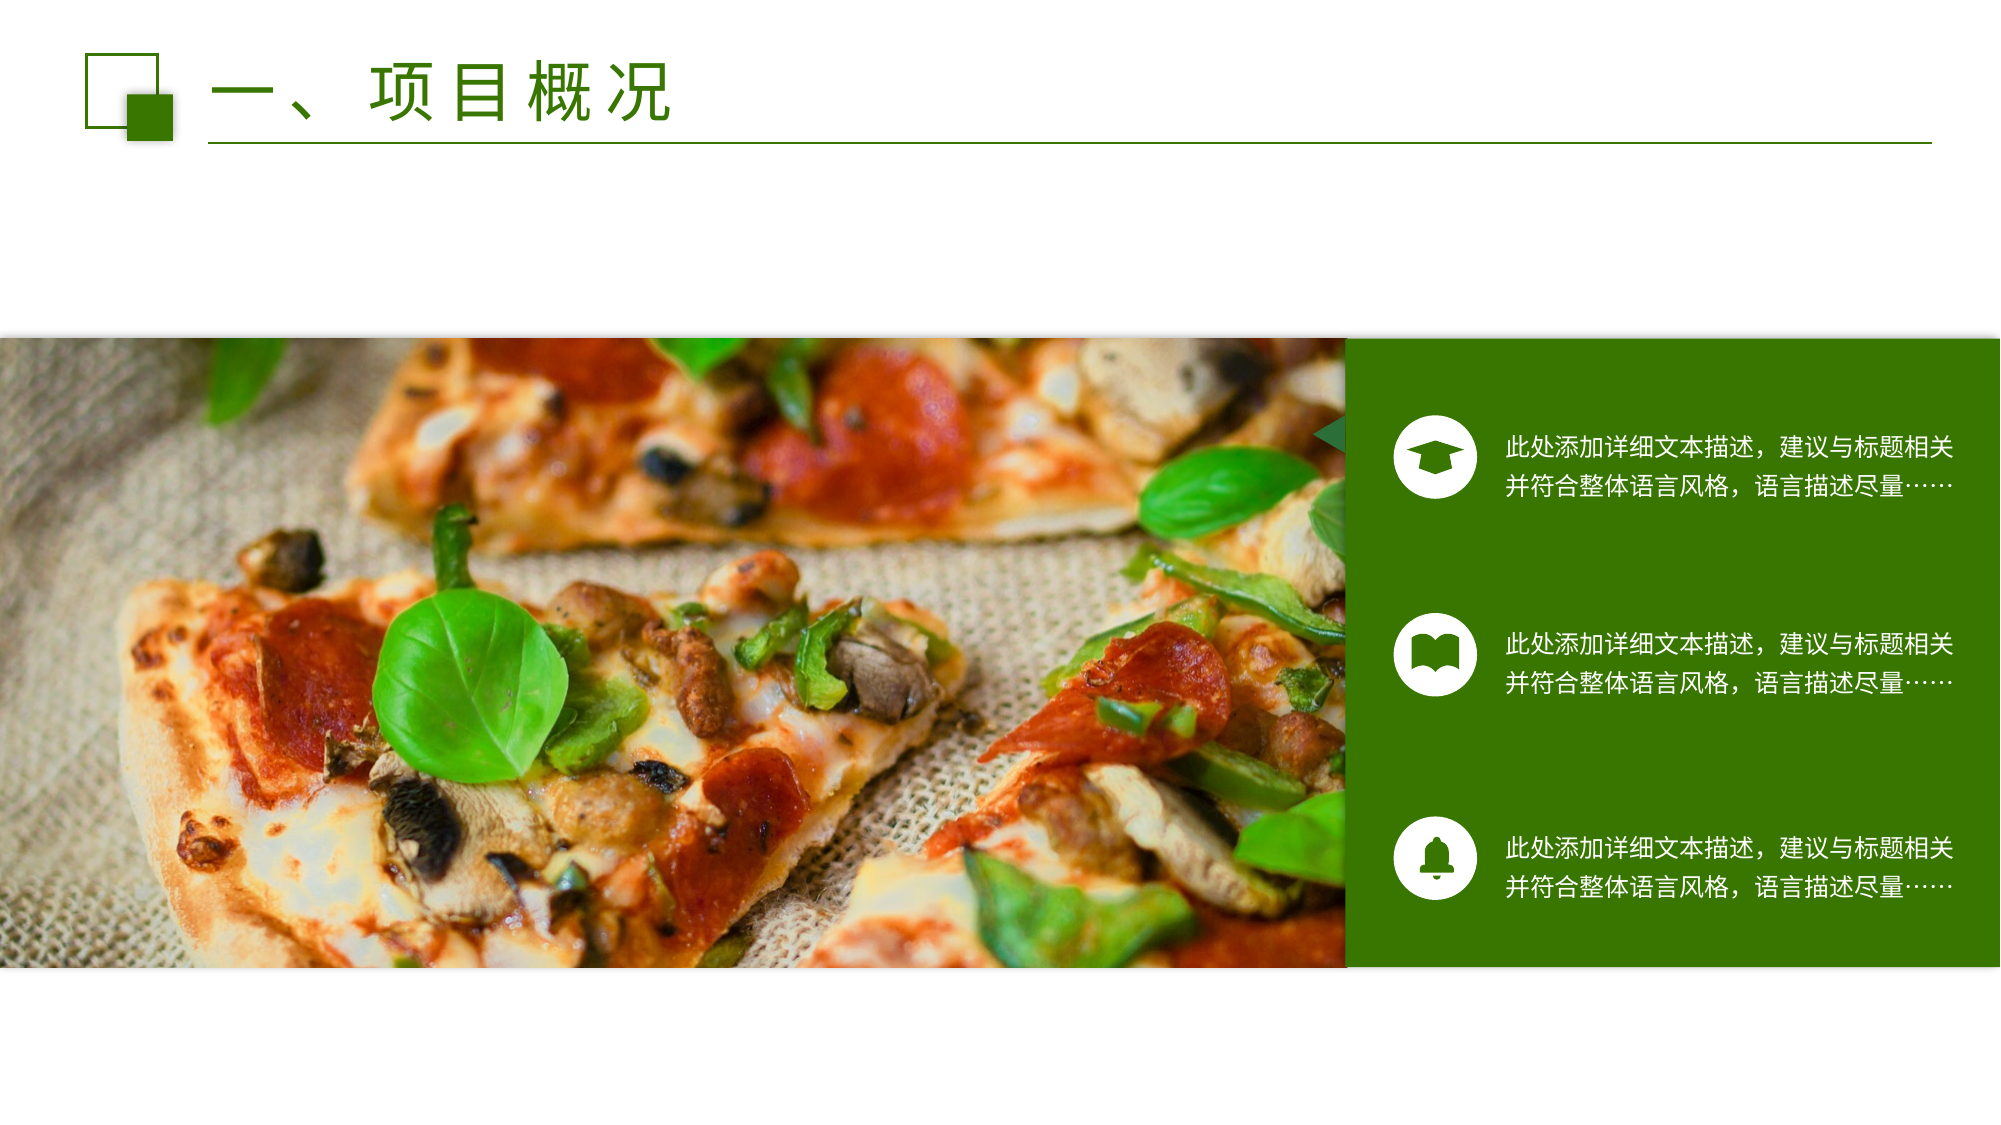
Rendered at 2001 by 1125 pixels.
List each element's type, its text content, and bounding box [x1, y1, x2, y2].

text_box 一、项目概况 [198, 58, 1489, 131]
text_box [1312, 338, 2000, 968]
text_box [0, 338, 1312, 968]
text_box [86, 54, 174, 141]
